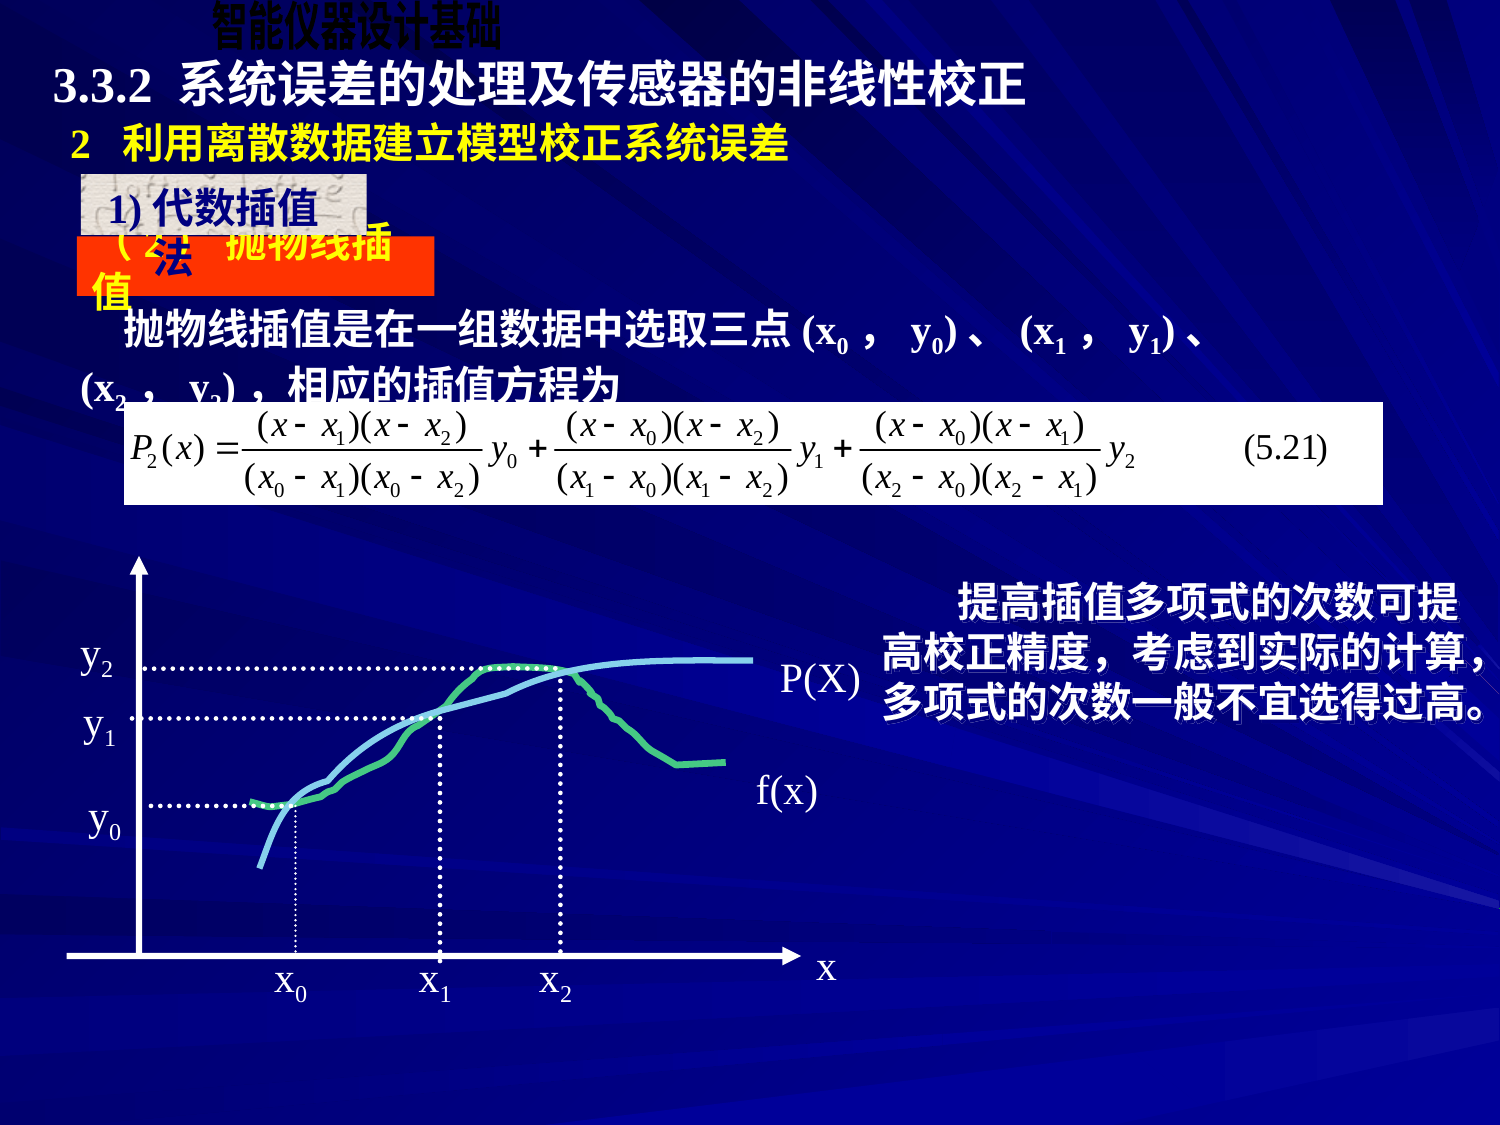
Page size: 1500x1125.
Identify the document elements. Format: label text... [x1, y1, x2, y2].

text_box 1)代数插值法 [80, 174, 367, 235]
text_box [64, 555, 946, 1010]
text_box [123, 401, 1384, 506]
text_box 3.3.2 系统误差的处理及传感器的非线性校正 [37, 45, 1351, 121]
text_box 提高插值多项式的次数可提高校正精度，考虑到实际的计算，多项式的次数一般不宜选得过高。 [950, 568, 1489, 734]
text_box 抛物线插值是在一组数据中选取三点(x0，y0)、(x1，y1)、(x2，y2)，相应的插值方程为 [65, 295, 1388, 424]
text_box （2） 抛物线插值 [76, 236, 435, 295]
text_box 2 利用离散数据建立模型校正系统误差 [55, 121, 812, 174]
